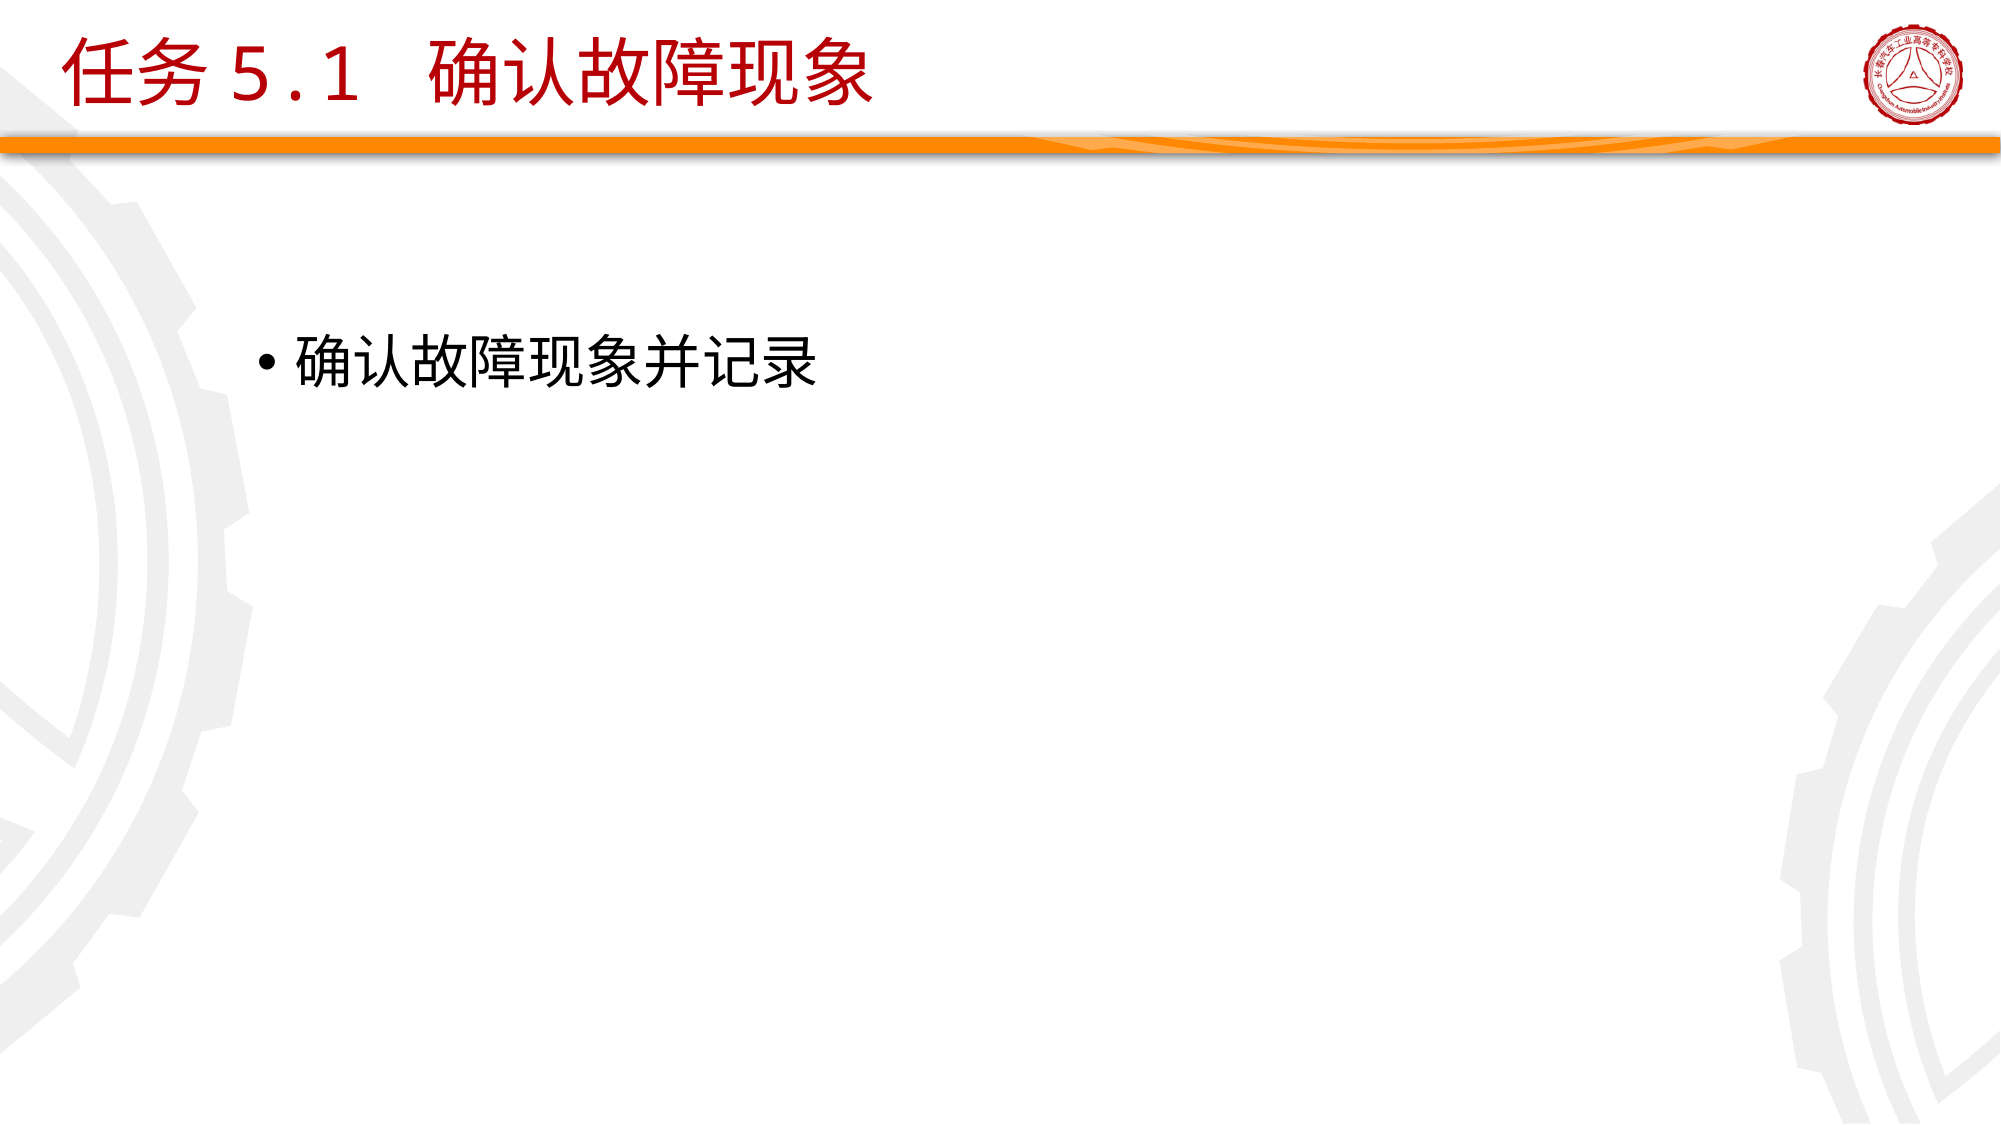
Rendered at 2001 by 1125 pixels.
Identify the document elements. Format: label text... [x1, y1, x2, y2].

title 任务5.1 确认故障现象 [45, 28, 1554, 128]
list 确认故障现象并记录 [242, 325, 1684, 405]
picture [1863, 24, 1963, 125]
